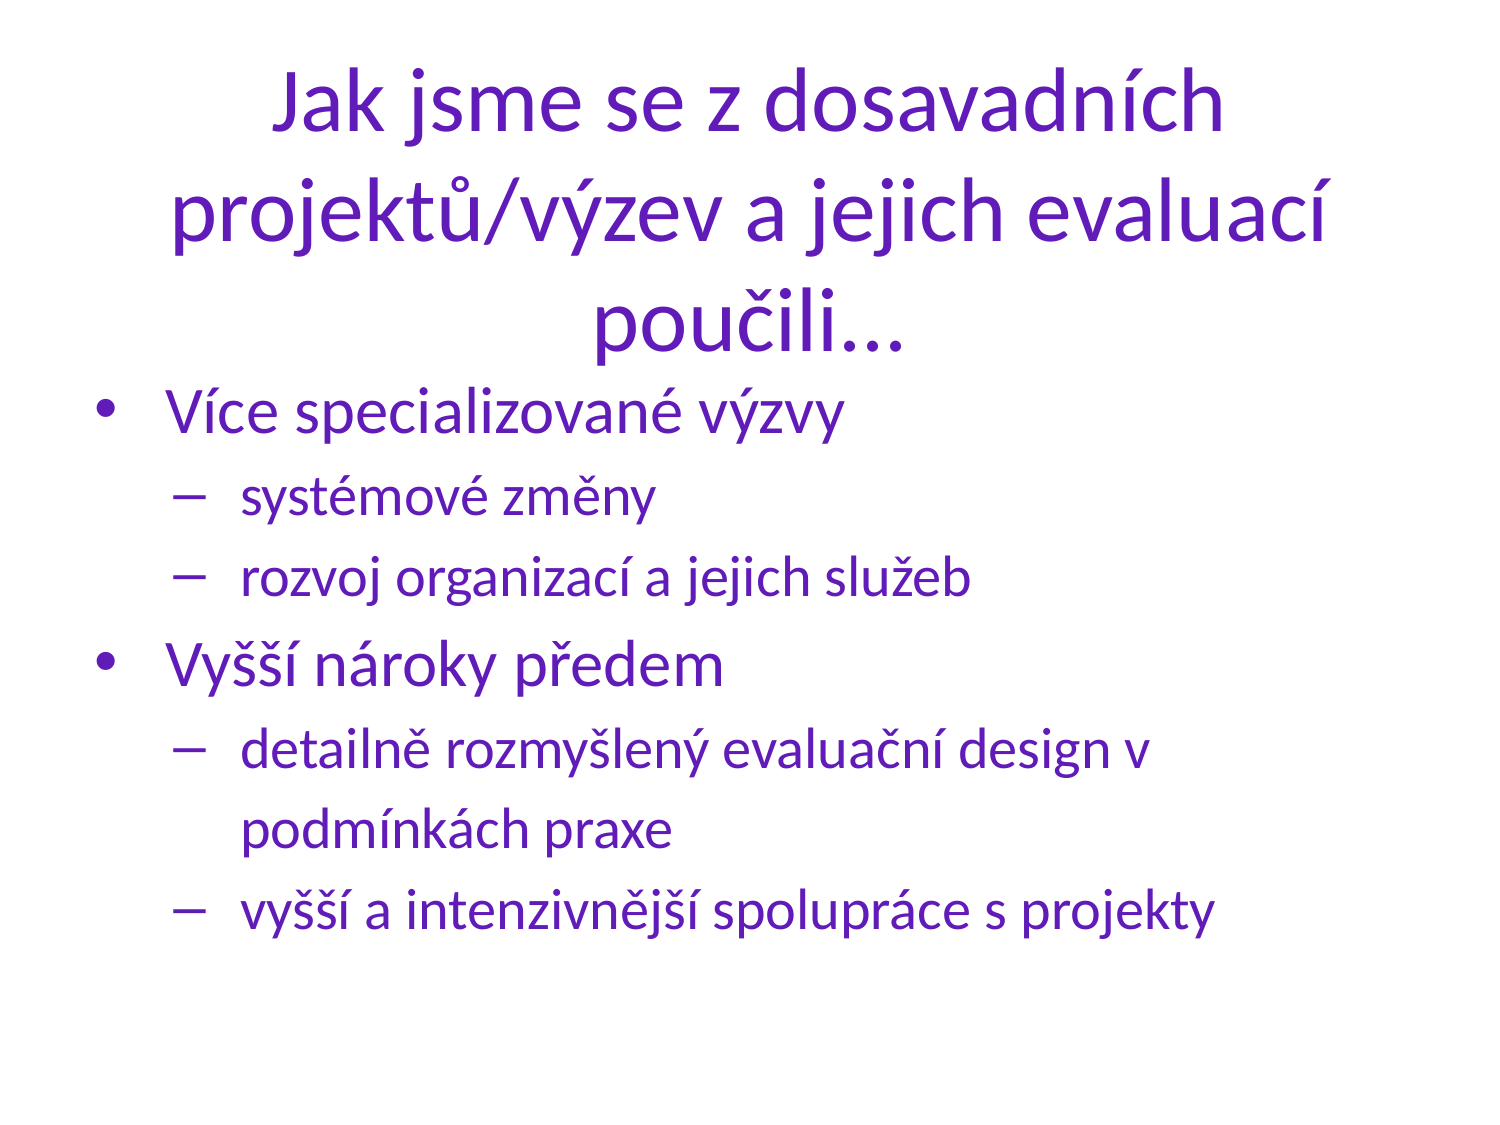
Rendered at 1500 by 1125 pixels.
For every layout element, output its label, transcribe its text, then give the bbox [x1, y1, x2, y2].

title Jak jsme se z dosavadních projektů/výzev a jejich evaluací poučili... [75, 110, 1425, 299]
list Více specializované výzvy systémové změny rozvoj organizací a jejich služeb Vyšší nároky předem detailně rozmyšlený evaluační design v podmínkách praxe vyšší a intenzivnější spolupráce s projekty [75, 347, 1425, 1090]
